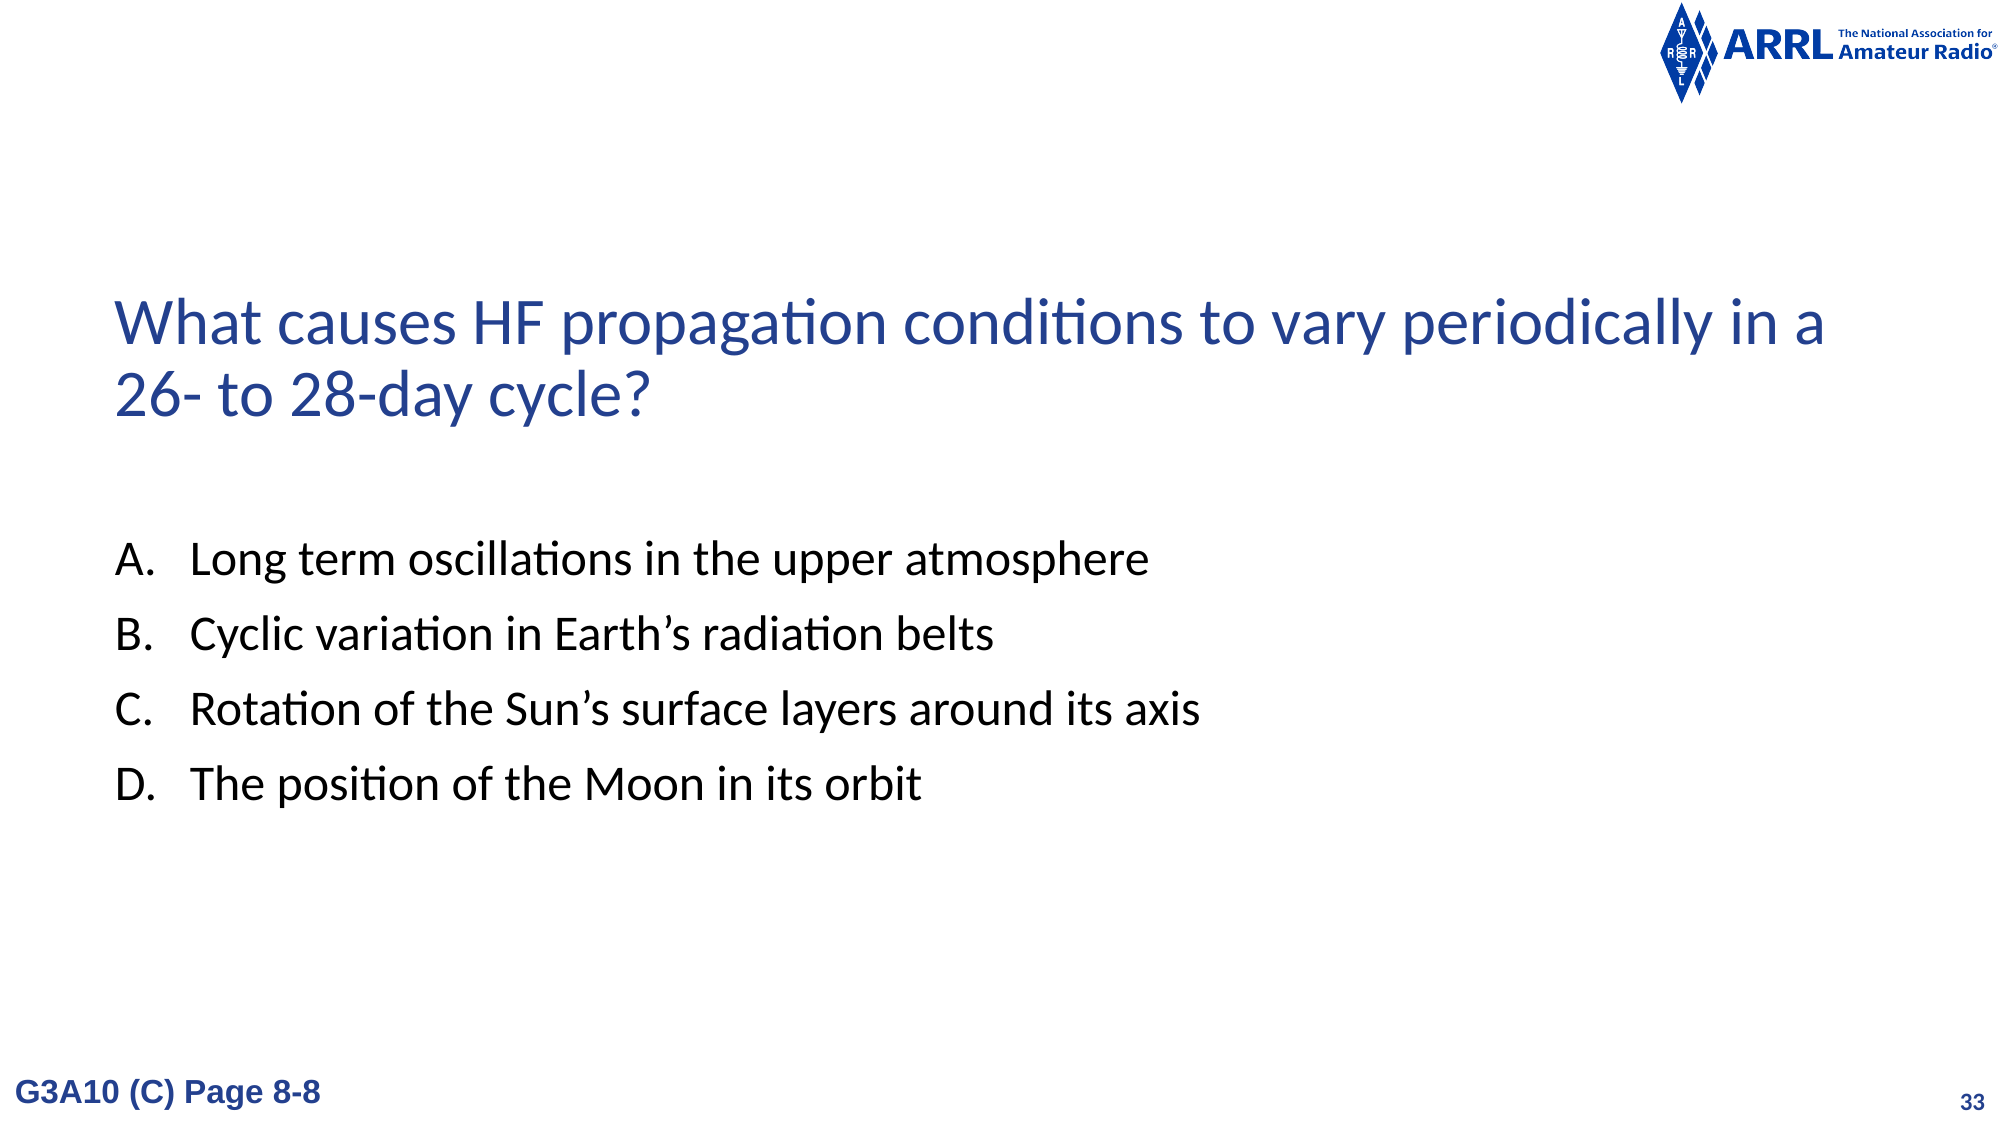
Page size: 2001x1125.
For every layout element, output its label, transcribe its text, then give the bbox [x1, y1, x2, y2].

text_box 33 [1875, 1077, 2000, 1123]
text_box G3A10 (C) Page 8-8 [0, 1062, 1313, 1118]
picture [1658, 0, 1999, 106]
title What causes HF propagation conditions to vary periodically in a 26- to 28-day cycle? [99, 249, 1900, 468]
list Long term oscillations in the upper atmosphere Cyclic variation in Earth’s radiation belts Rotation of the Sun’s surface layers around its axis The position of the Moon in its orbit [99, 525, 1900, 1005]
